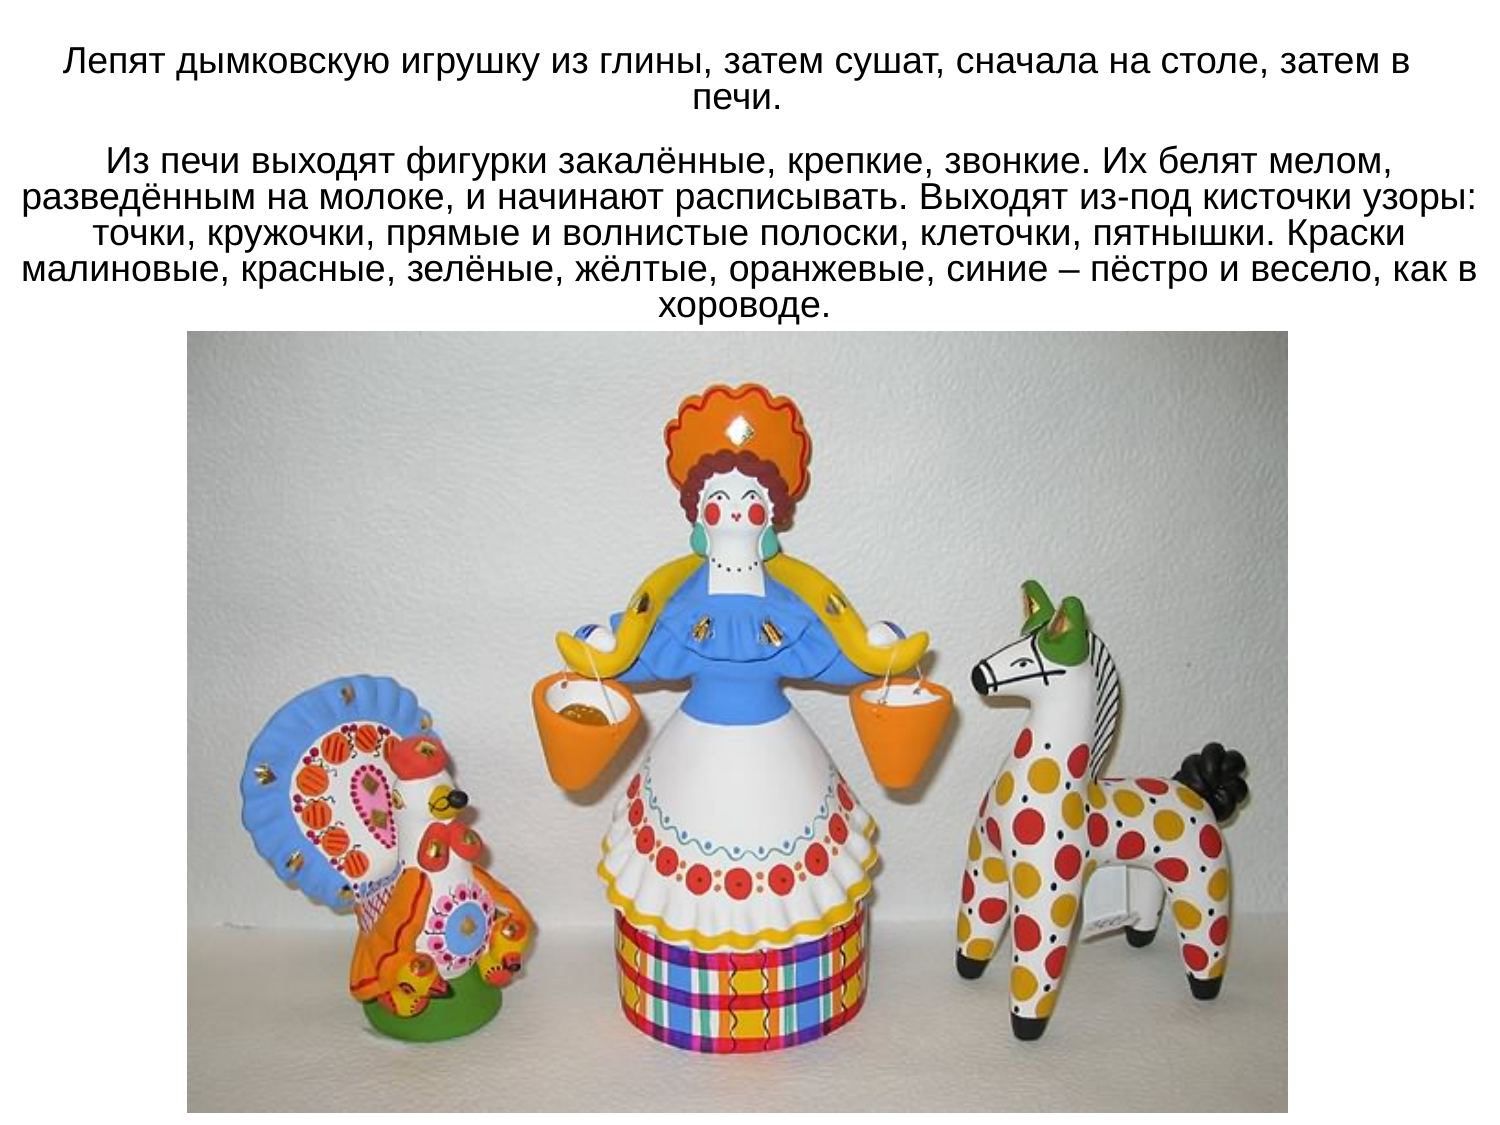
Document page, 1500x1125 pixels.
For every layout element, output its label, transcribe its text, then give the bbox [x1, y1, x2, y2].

text_box Лепят дымковскую игрушку из глины, затем сушат, сначала на столе, затем в печи. [0, 37, 1475, 125]
text_box Из печи выходят фигурки закалённые, крепкие, звонкие. Их белят мелом, разведённым на молоке, и начинают расписывать. Выходят из-под кисточки узоры: точки, кружочки, прямые и волнистые полоски, клеточки, пятнышки. Краски малиновые, красные, зелёные, жёлтые, оранжевые, синие – пёстро и весело, как в хороводе. [0, 137, 1500, 333]
picture [187, 331, 1288, 1113]
